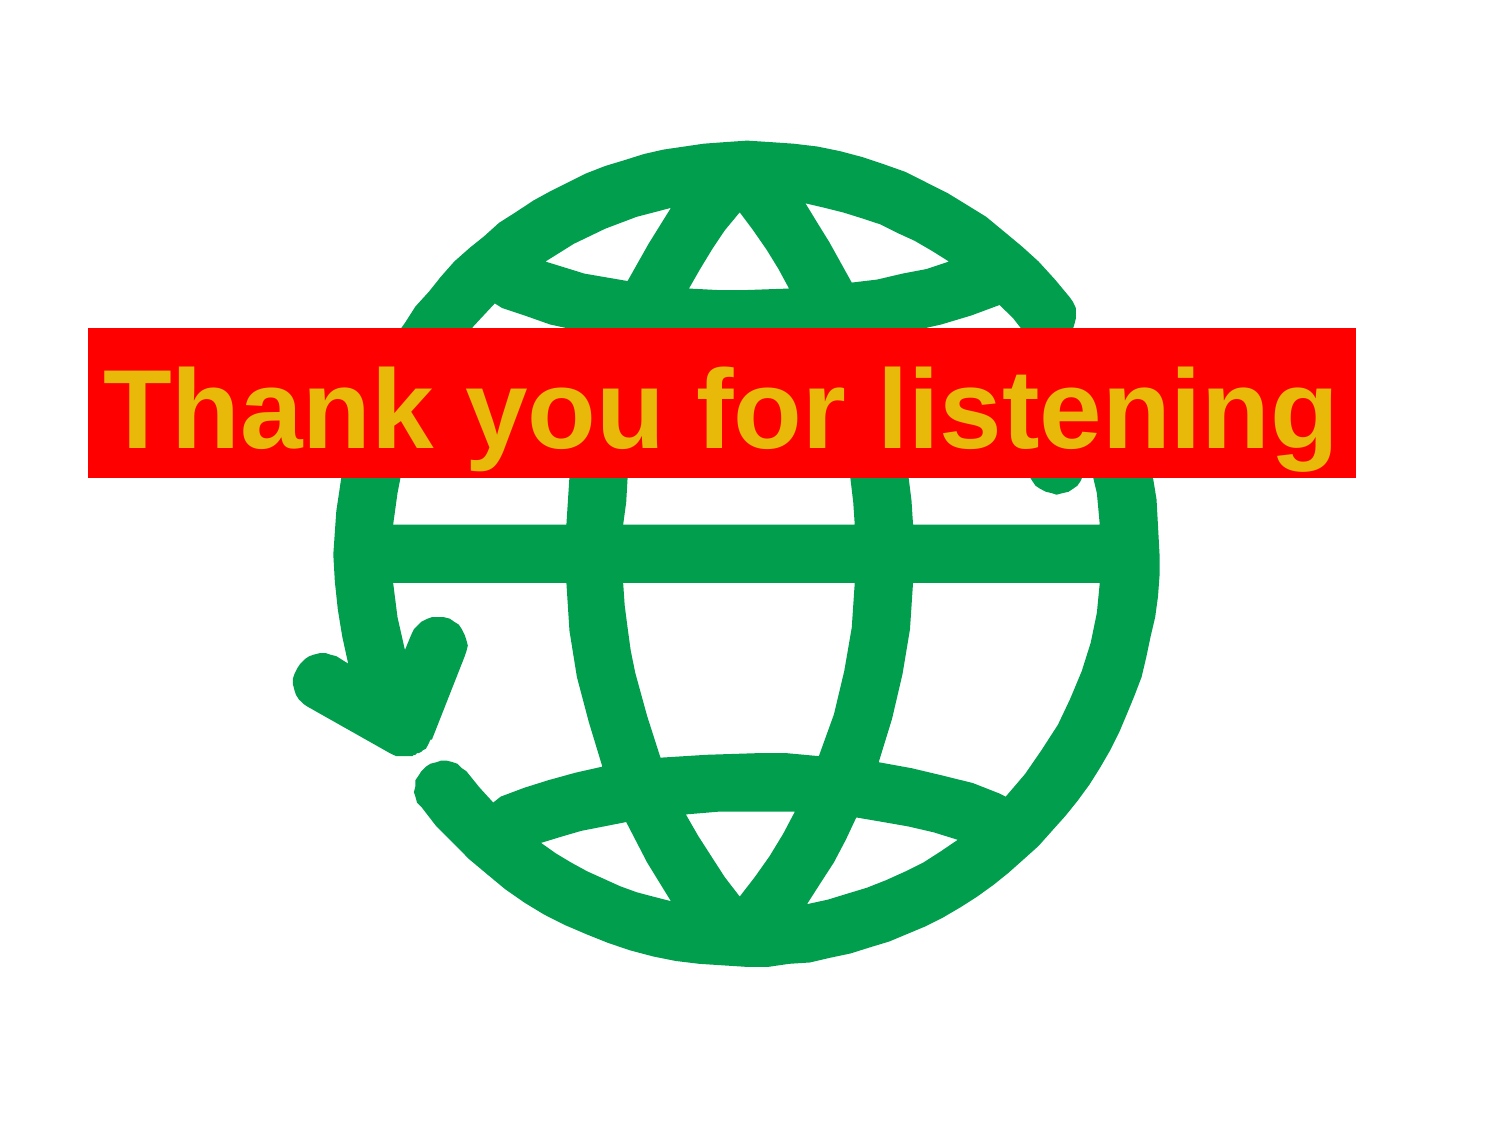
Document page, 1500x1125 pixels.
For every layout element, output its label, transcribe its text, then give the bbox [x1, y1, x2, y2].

picture [292, 140, 1202, 967]
text_box Thank you for listening [88, 328, 283, 478]
text_box Thank you for listening [1213, 328, 1356, 478]
